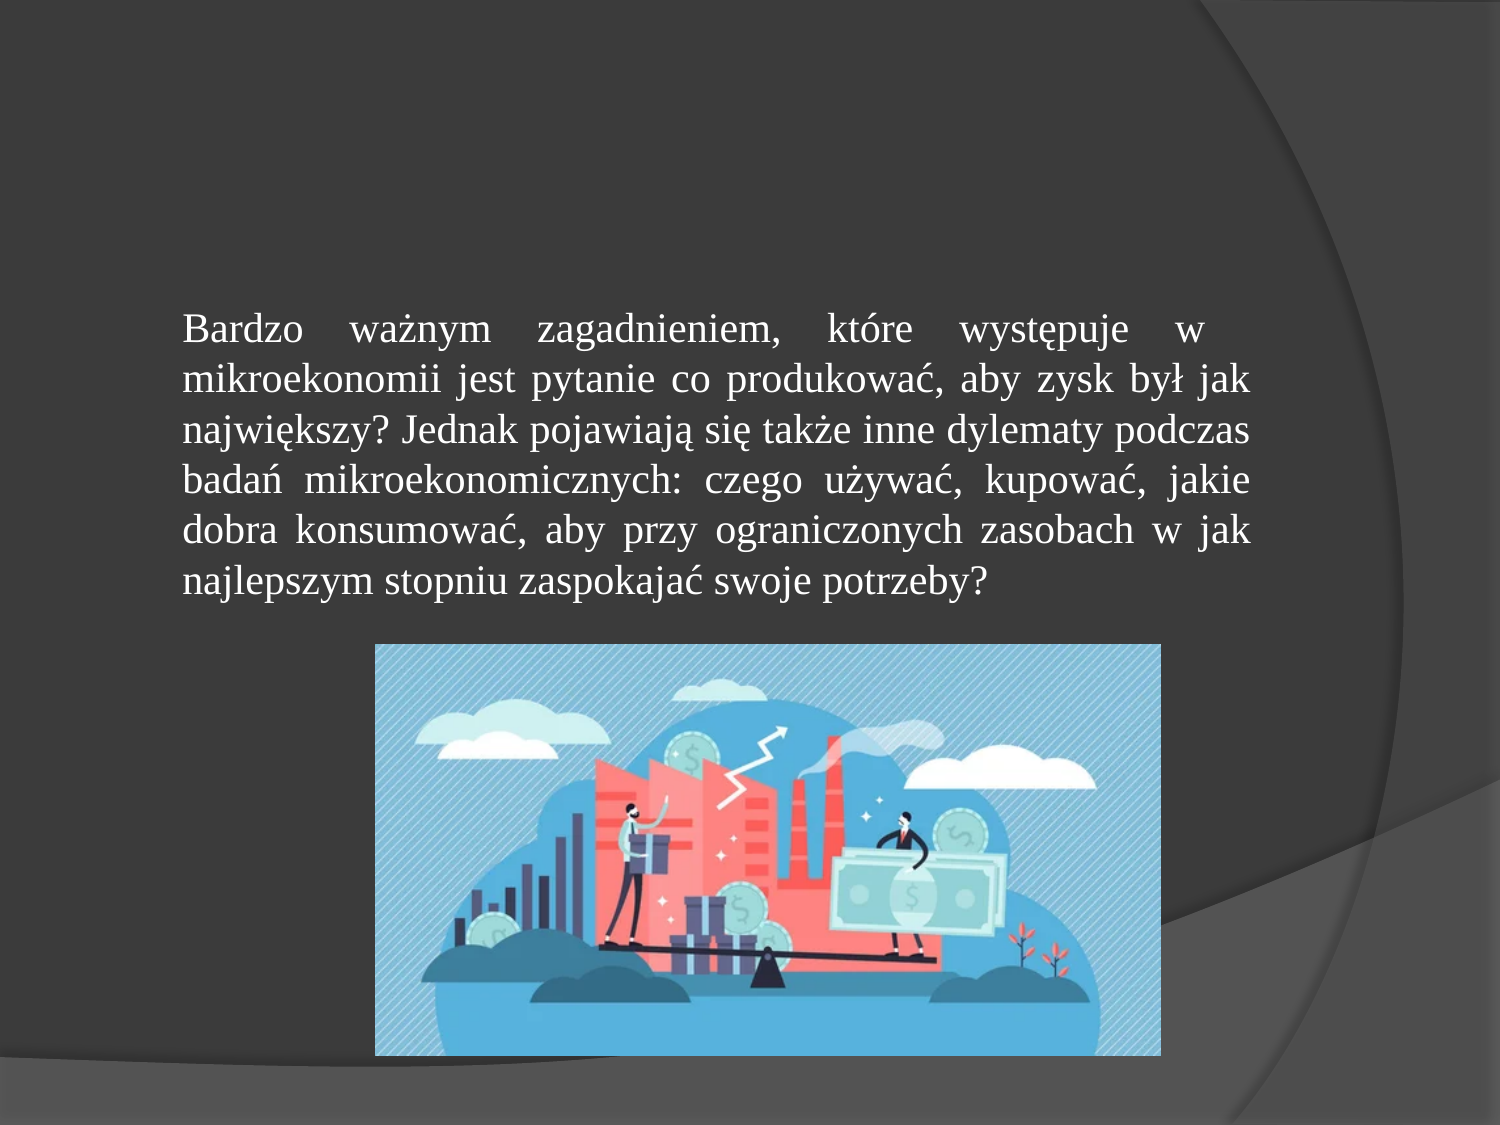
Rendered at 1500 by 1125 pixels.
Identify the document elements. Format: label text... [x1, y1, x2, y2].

list Bardzo ważnym zagadnieniem, które występuje w mikroekonomii jest pytanie co produkować, aby zysk był jak największy? Jednak pojawiają się także inne dylematy podczas badań mikroekonomicznych: czego używać, kupować, jakie dobra konsumować, aby przy ograniczonych zasobach w jak najlepszym stopniu zaspokajać swoje potrzeby? [105, 292, 1266, 715]
picture [374, 644, 1161, 1056]
